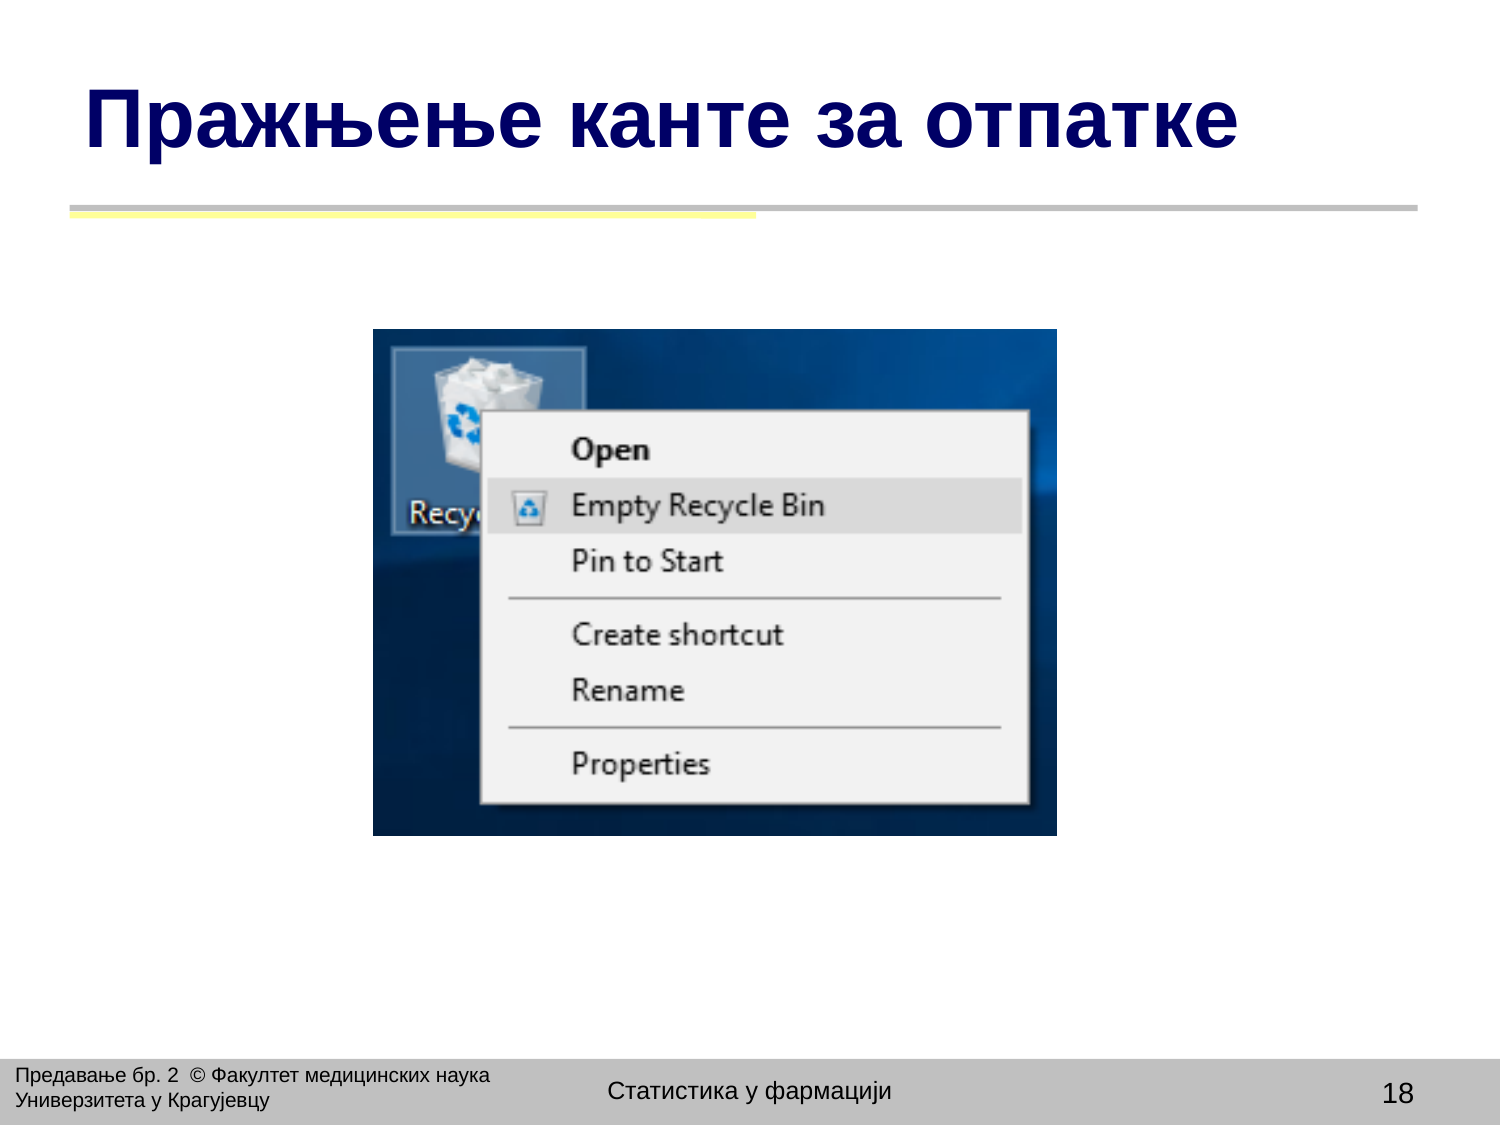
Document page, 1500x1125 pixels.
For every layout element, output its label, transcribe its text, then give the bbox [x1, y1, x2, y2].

picture [372, 329, 1057, 836]
footer Статистика у фармацији [512, 1066, 988, 1125]
title Пражњење канте за отпатке [69, 19, 1426, 208]
slide_number 18 [1079, 1066, 1430, 1125]
slide_number Предавање бр. 2 © Факултет медицинских наука Универзитета у Крагујевцу [0, 1053, 602, 1108]
